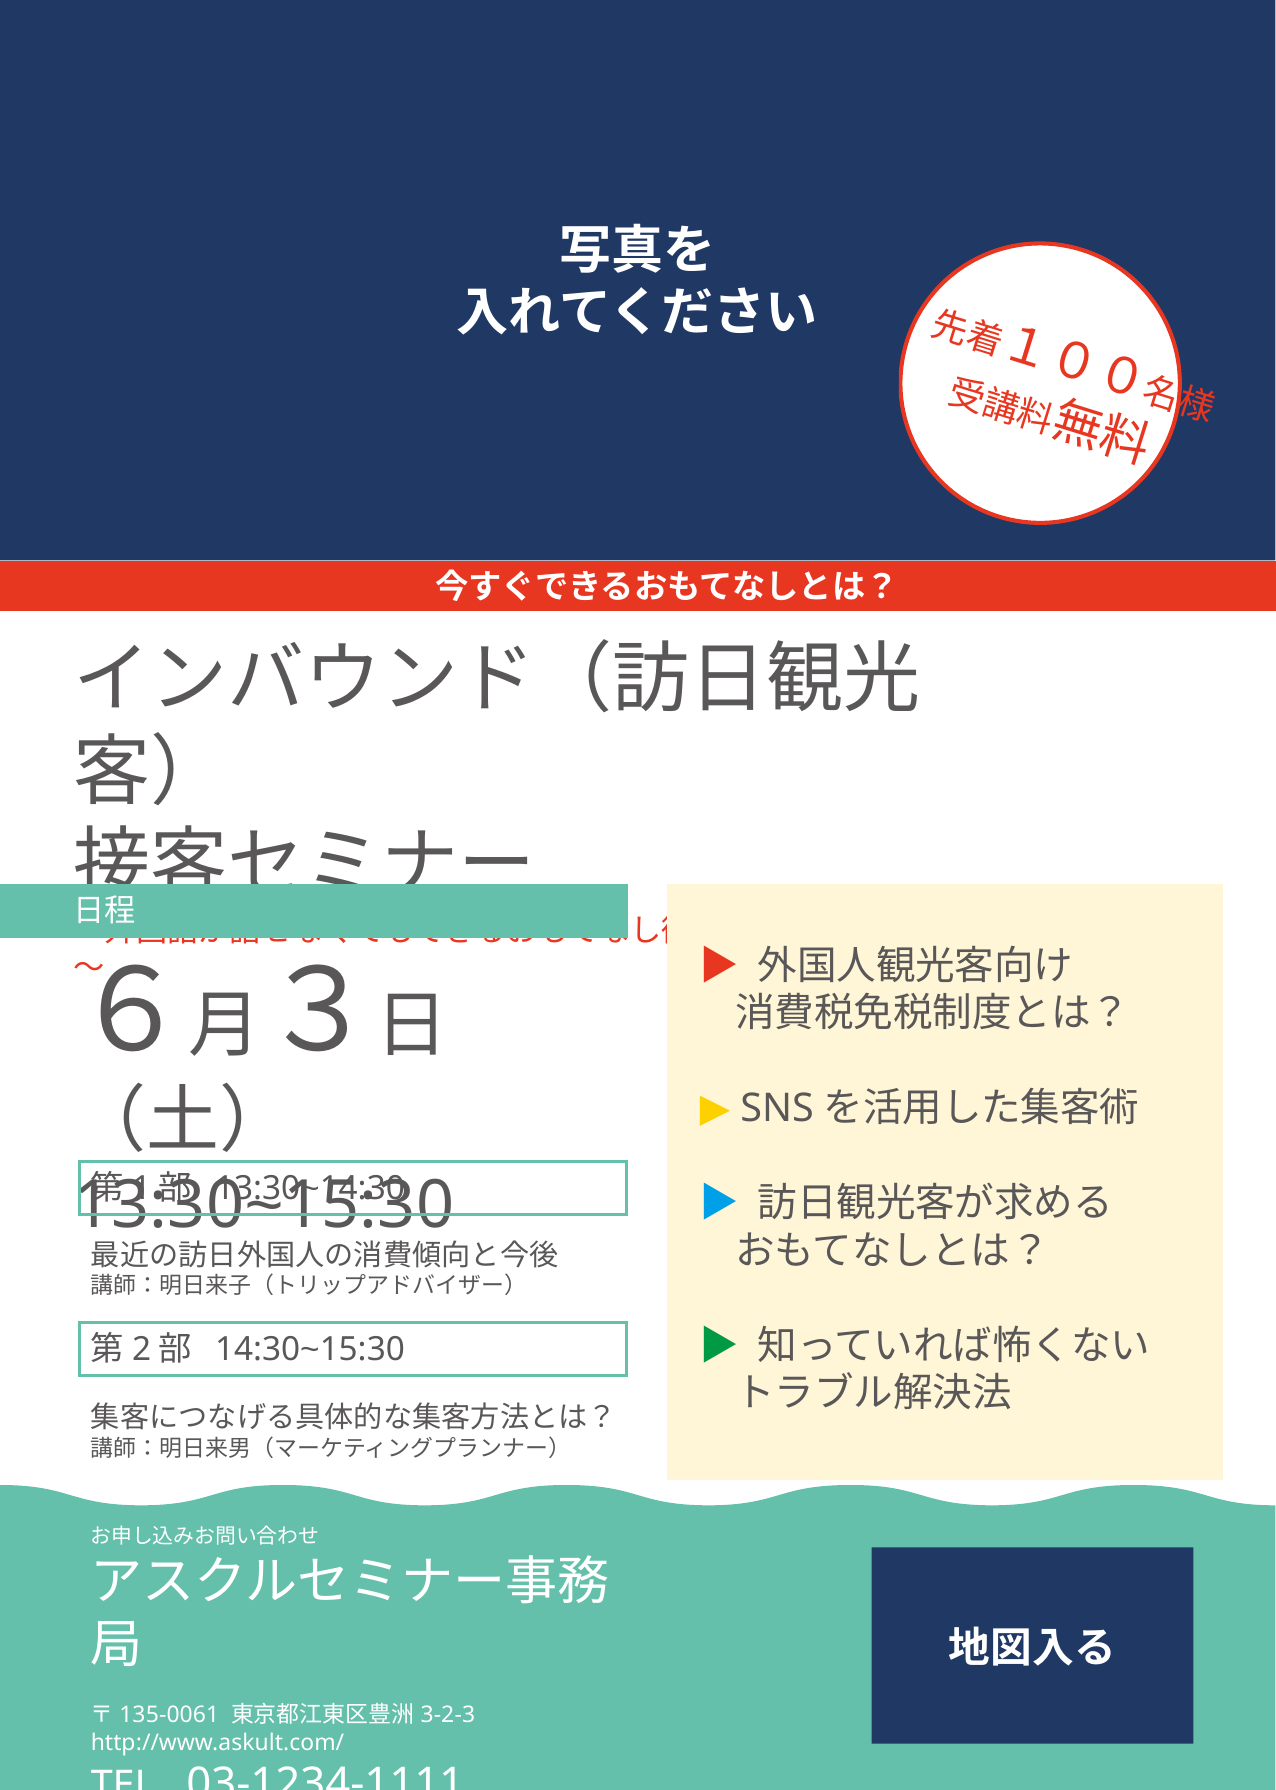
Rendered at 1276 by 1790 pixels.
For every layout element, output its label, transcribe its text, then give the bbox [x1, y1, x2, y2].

text_box 最近の訪日外国人の消費傾向と今後 講師：明日来子（トリップアドバイザー） [76, 1228, 655, 1306]
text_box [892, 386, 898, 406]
text_box ６月３日（土） 13:30~15:30 [58, 935, 638, 1248]
text_box 集客につなげる具体的な集客方法とは？ 講師：明日来男（マーケティングプランナー） [76, 1390, 655, 1468]
picture [667, 884, 1224, 1480]
text_box インバウンド（訪日観光客） 接客セミナー 〜外国語が話せなくてもできるおもてなし術をわかりやすく解説〜 [58, 621, 993, 993]
text_box 先着１００名様 受講料無料 [1183, 354, 1258, 506]
text_box 写真を 入れてください [0, 0, 1276, 560]
picture [898, 241, 1183, 526]
picture [0, 1484, 1276, 1790]
picture [77, 1321, 629, 1378]
text_box 第1部 13:30~14:30 [76, 1158, 655, 1214]
picture [77, 1160, 629, 1217]
picture [0, 884, 629, 939]
picture [0, 560, 1276, 611]
text_box 日程 [58, 882, 638, 935]
text_box 第2部 14:30~15:30 [76, 1319, 655, 1375]
